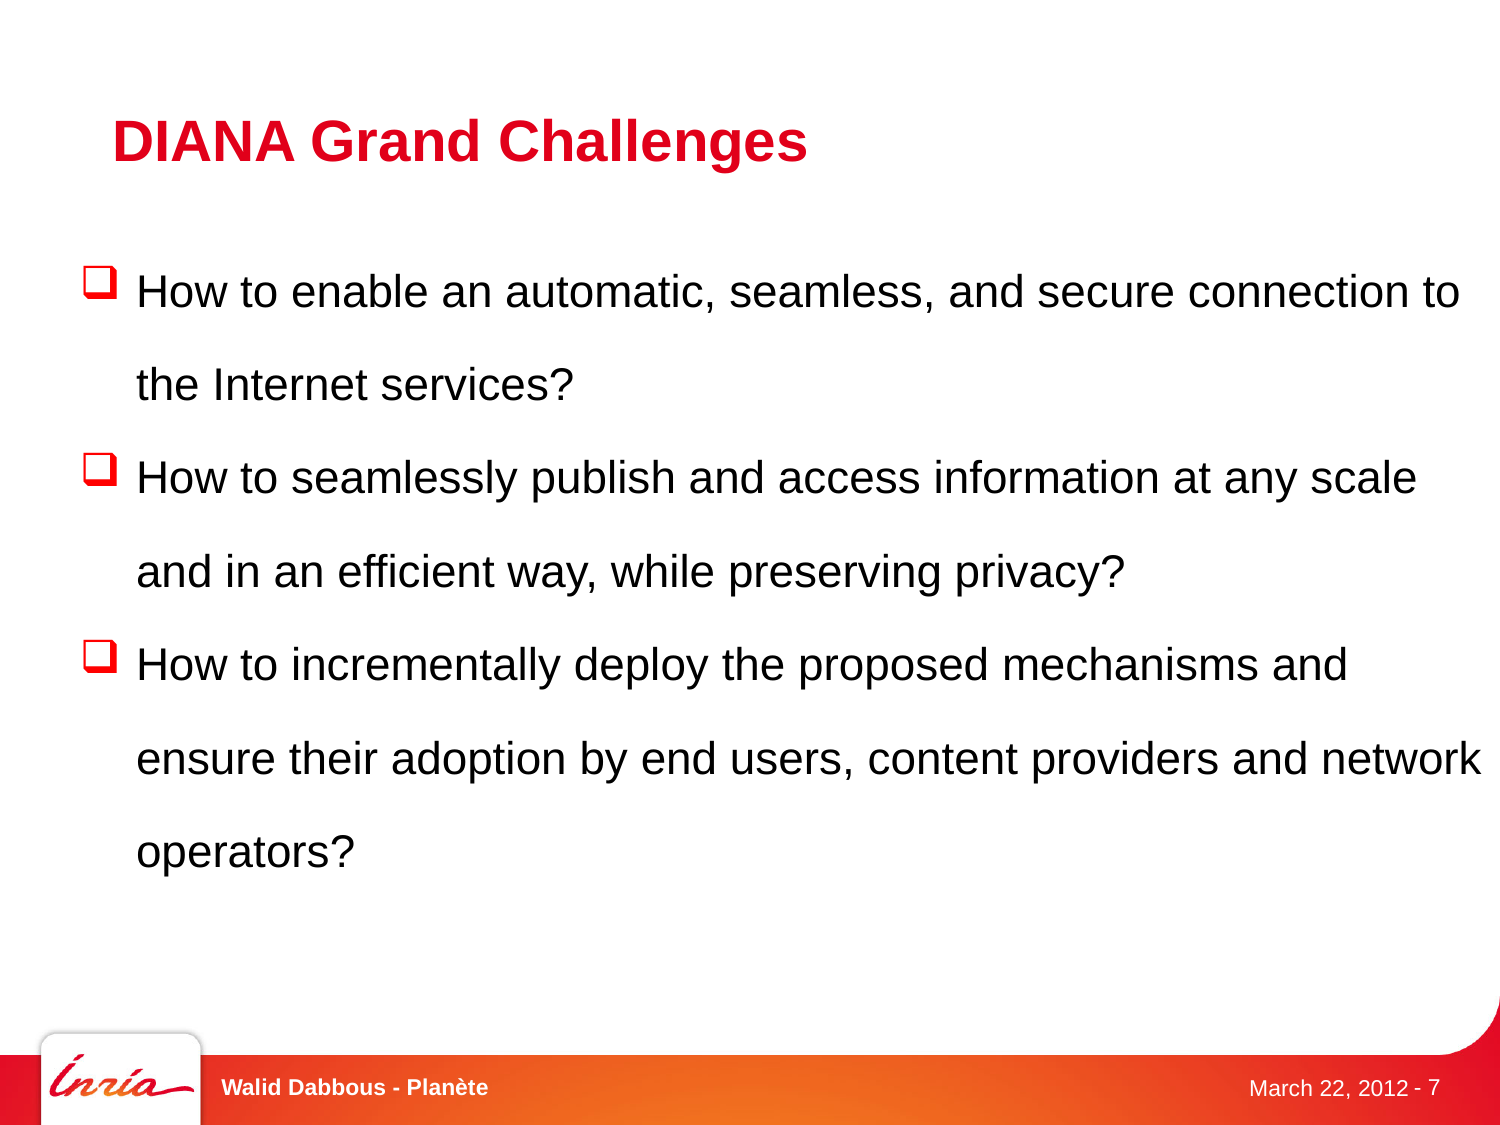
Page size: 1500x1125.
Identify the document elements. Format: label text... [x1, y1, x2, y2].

title DIANA Grand Challenges [111, 44, 1350, 215]
picture [0, 947, 1500, 1125]
footer Walid Dabbous - Planète [221, 1064, 1078, 1110]
slide_number - 7 [1413, 1064, 1500, 1110]
list How to enable an automatic, seamless, and secure connection to the Internet services? How to seamlessly publish and access information at any scale and in an efficient way, while preserving privacy? How to incrementally deploy the proposed mechanisms and ensure their adoption by end users, content providers and network operators? [64, 215, 1500, 905]
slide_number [1079, 1064, 1410, 1110]
